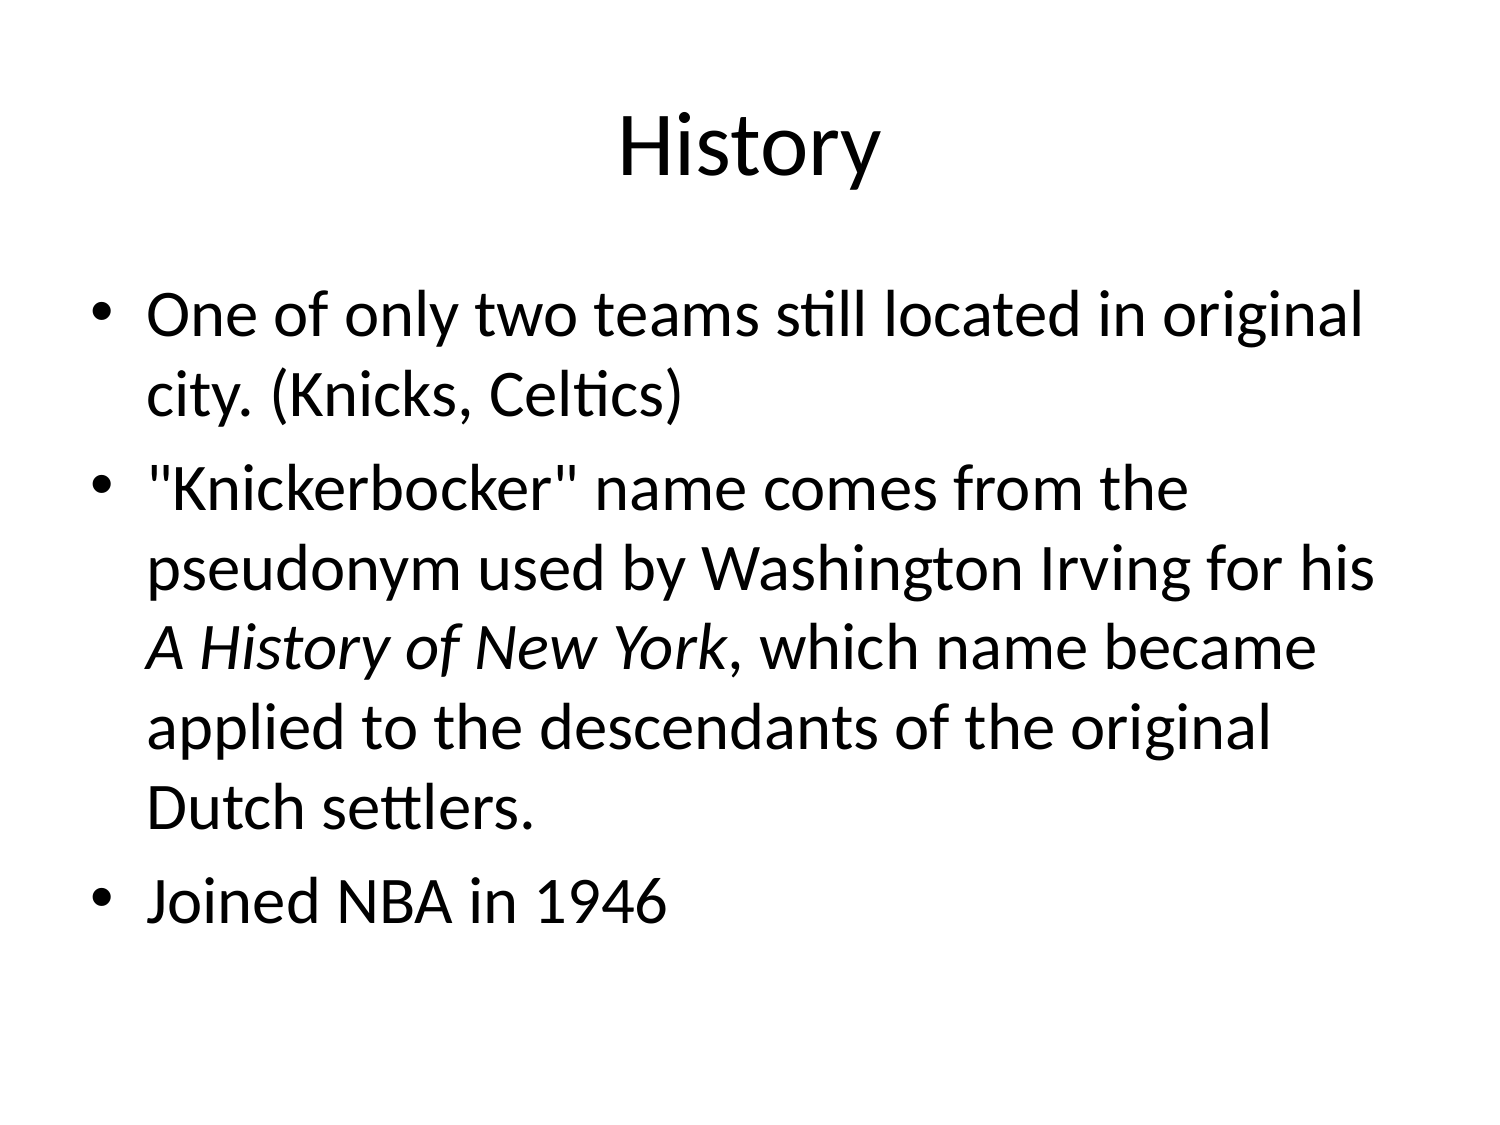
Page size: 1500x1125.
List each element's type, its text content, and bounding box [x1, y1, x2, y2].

title History [75, 45, 1425, 233]
list One of only two teams still located in original city. (Knicks, Celtics) "Knickerbocker" name comes from the pseudonym used by Washington Irving for his A History of New York, which name became applied to the descendants of the original Dutch settlers. Joined NBA in 1946 [75, 262, 1425, 1005]
